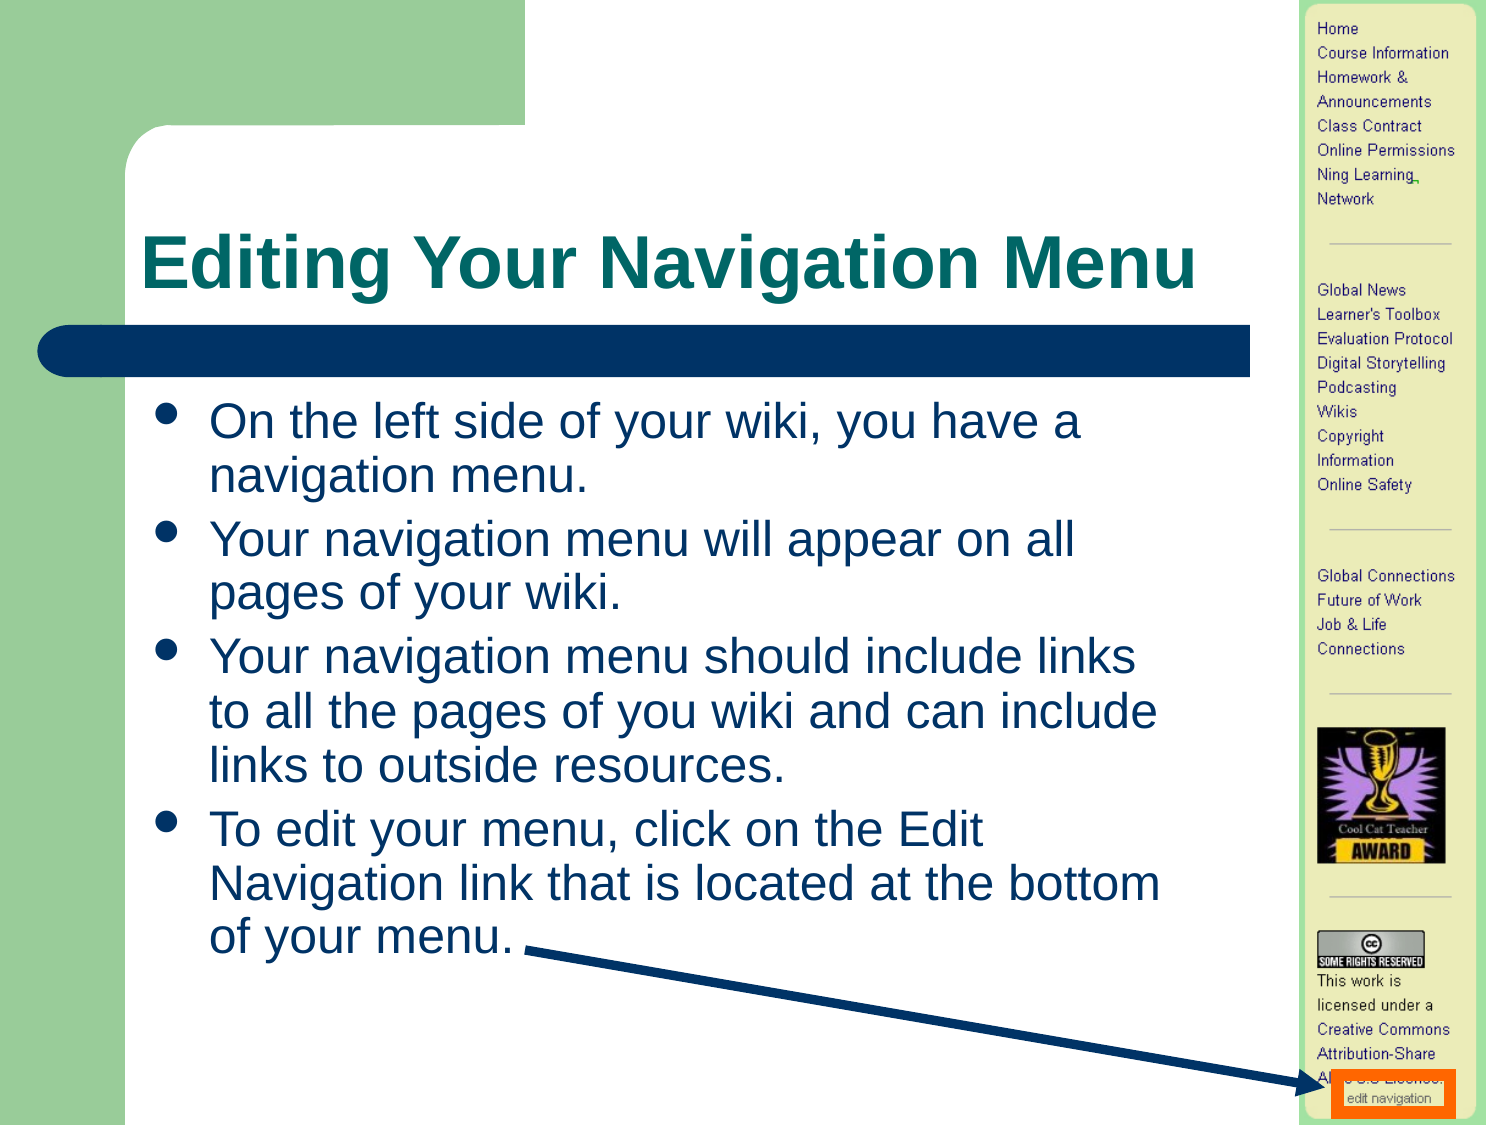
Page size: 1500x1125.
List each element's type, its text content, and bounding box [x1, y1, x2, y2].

title Editing Your Navigation Menu [124, 124, 1293, 313]
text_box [1298, 0, 1486, 1125]
list On the left side of your wiki, you have a navigation menu. Your navigation menu will appear on all pages of your wiki. Your navigation menu should include links to all the pages of you wiki and can include links to outside resources. To edit your menu, click on the Edit Navigation link that is located at the bottom of your menu. [137, 387, 1184, 999]
